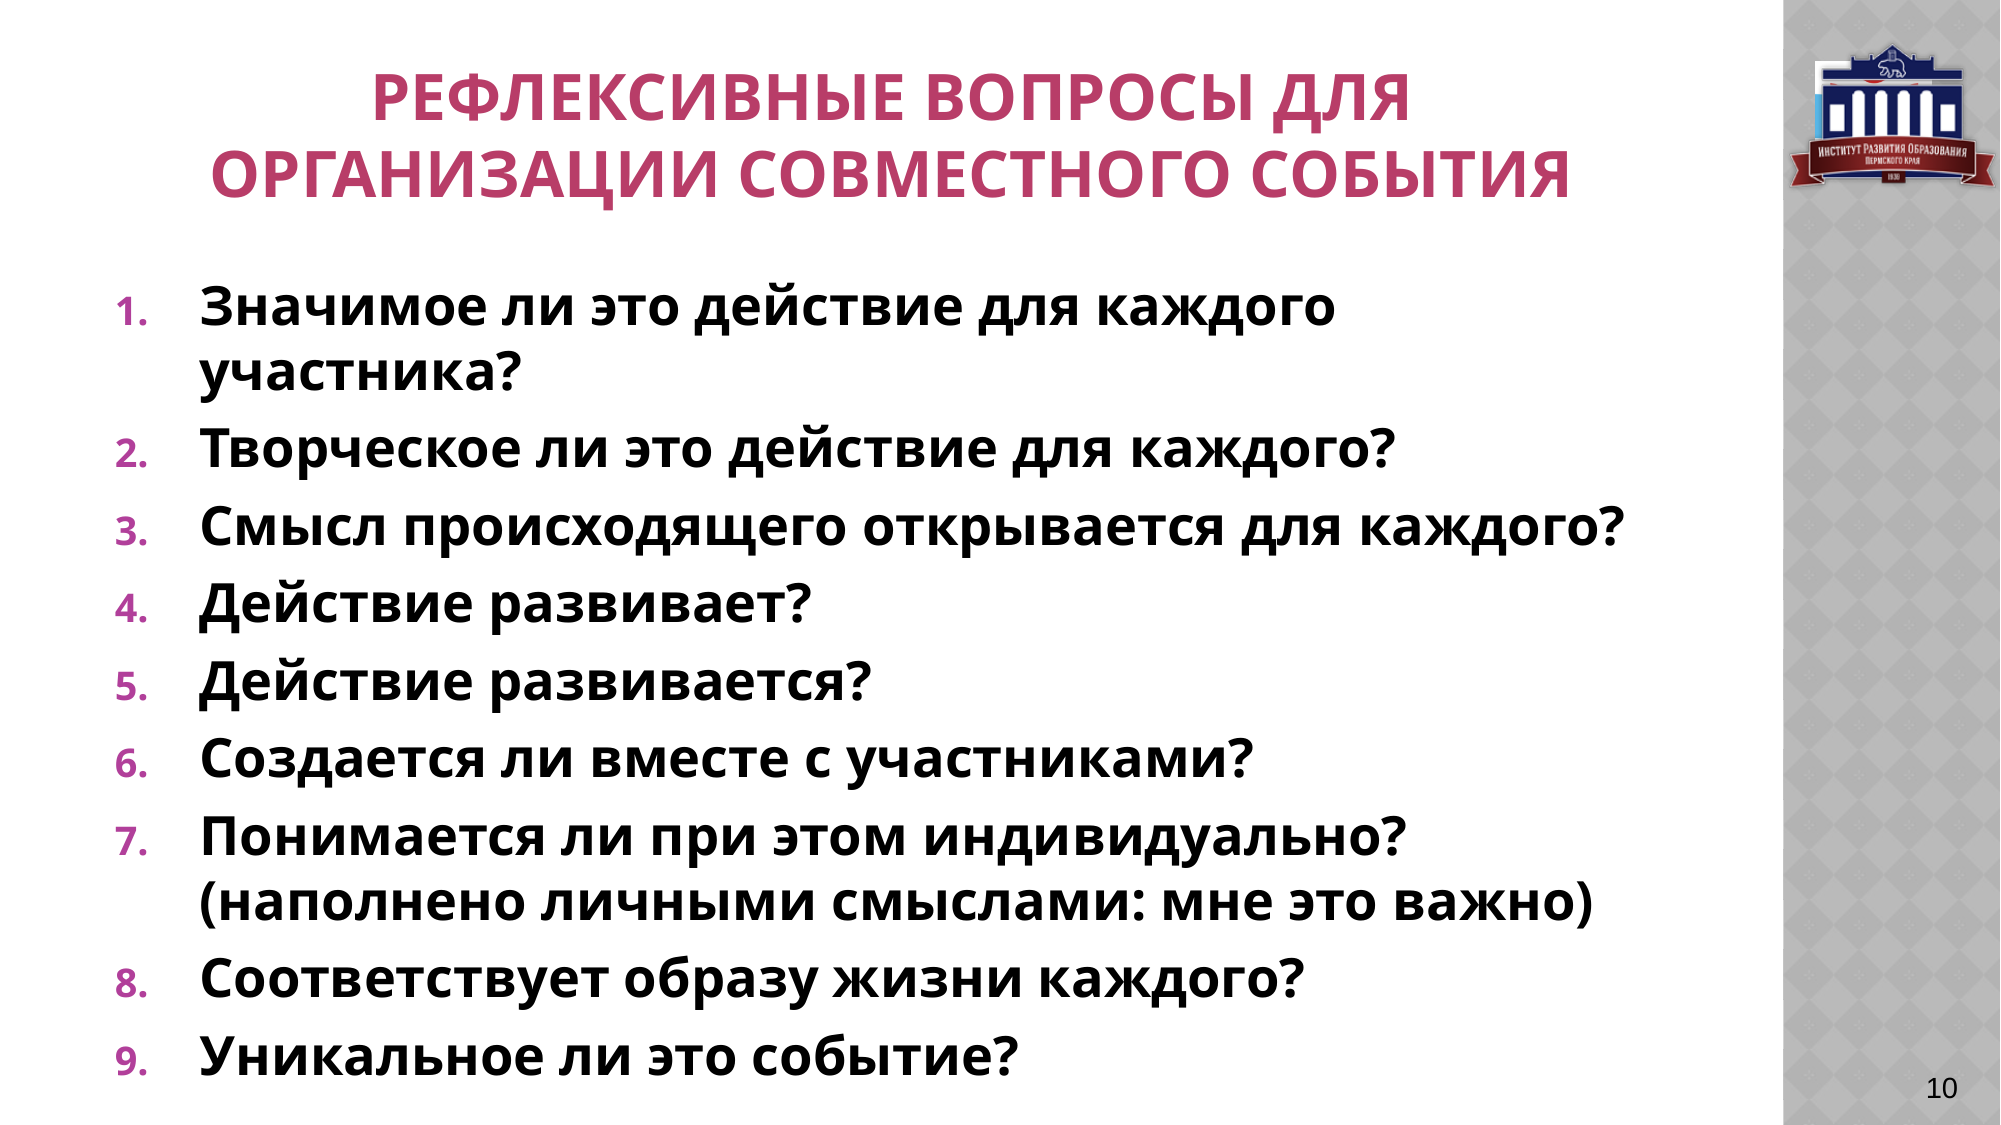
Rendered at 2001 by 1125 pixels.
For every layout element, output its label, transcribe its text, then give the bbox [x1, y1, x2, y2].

picture [1784, 38, 2000, 194]
title Рефлексивные вопросы для организации совместного события [99, 52, 1684, 210]
list Значимое ли это действие для каждого участника? Творческое ли это действие для каждого? Смысл происходящего открывается для каждого? Действие развивает? Действие развивается? Создается ли вместе с участниками? Понимается ли при этом индивидуально? (наполнено личными смыслами: мне это важно) Соответствует образу жизни каждого? Уникальное ли это событие? [99, 264, 1684, 1059]
